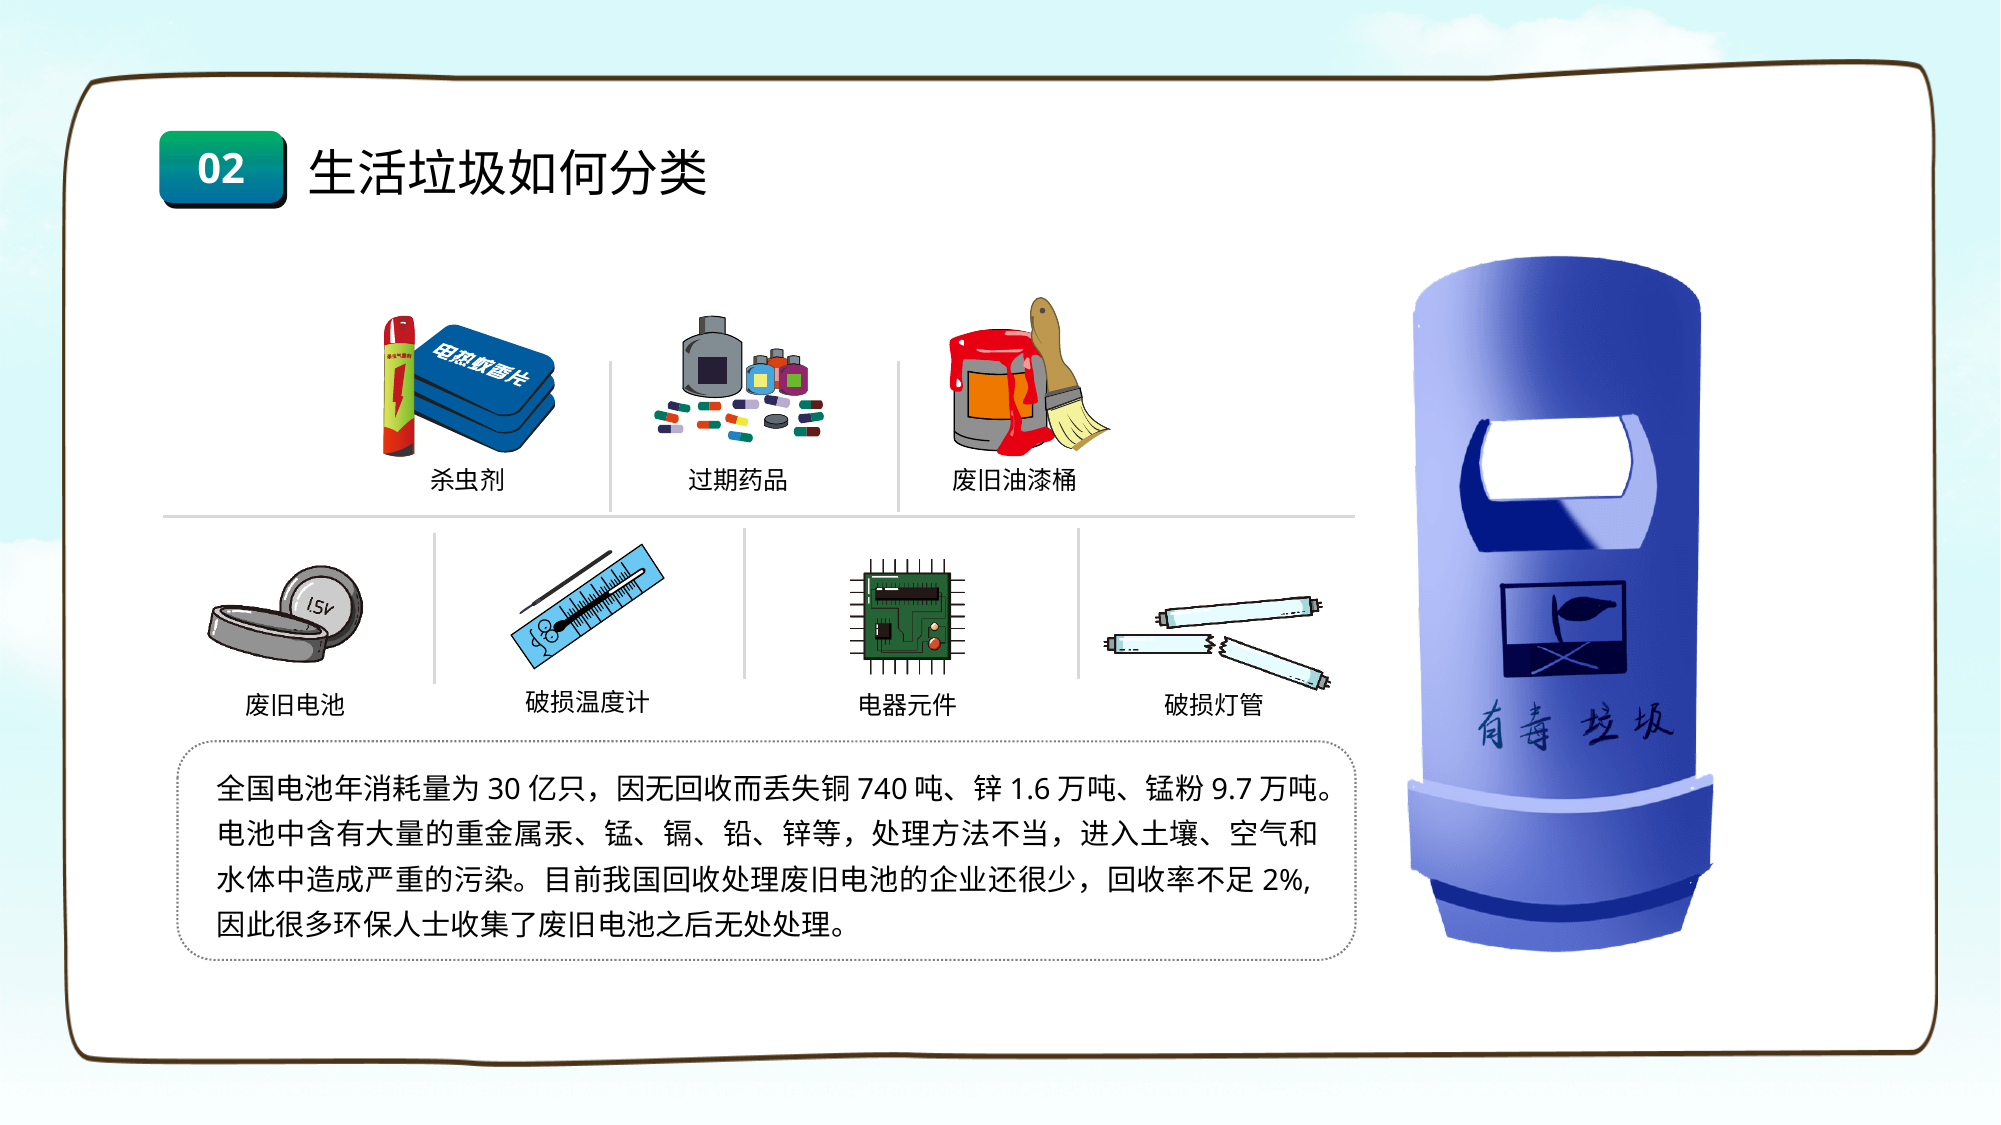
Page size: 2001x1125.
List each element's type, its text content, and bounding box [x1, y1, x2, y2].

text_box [936, 296, 1112, 503]
picture [0, 0, 2001, 1125]
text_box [654, 315, 824, 503]
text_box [383, 315, 556, 503]
text_box [176, 740, 1357, 961]
text_box [164, 137, 288, 209]
text_box 生活垃圾如何分类 [293, 133, 723, 209]
text_box 废旧电池 [230, 701, 361, 728]
text_box 02 [159, 130, 284, 203]
text_box 电器元件 [842, 682, 973, 728]
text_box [509, 543, 666, 725]
